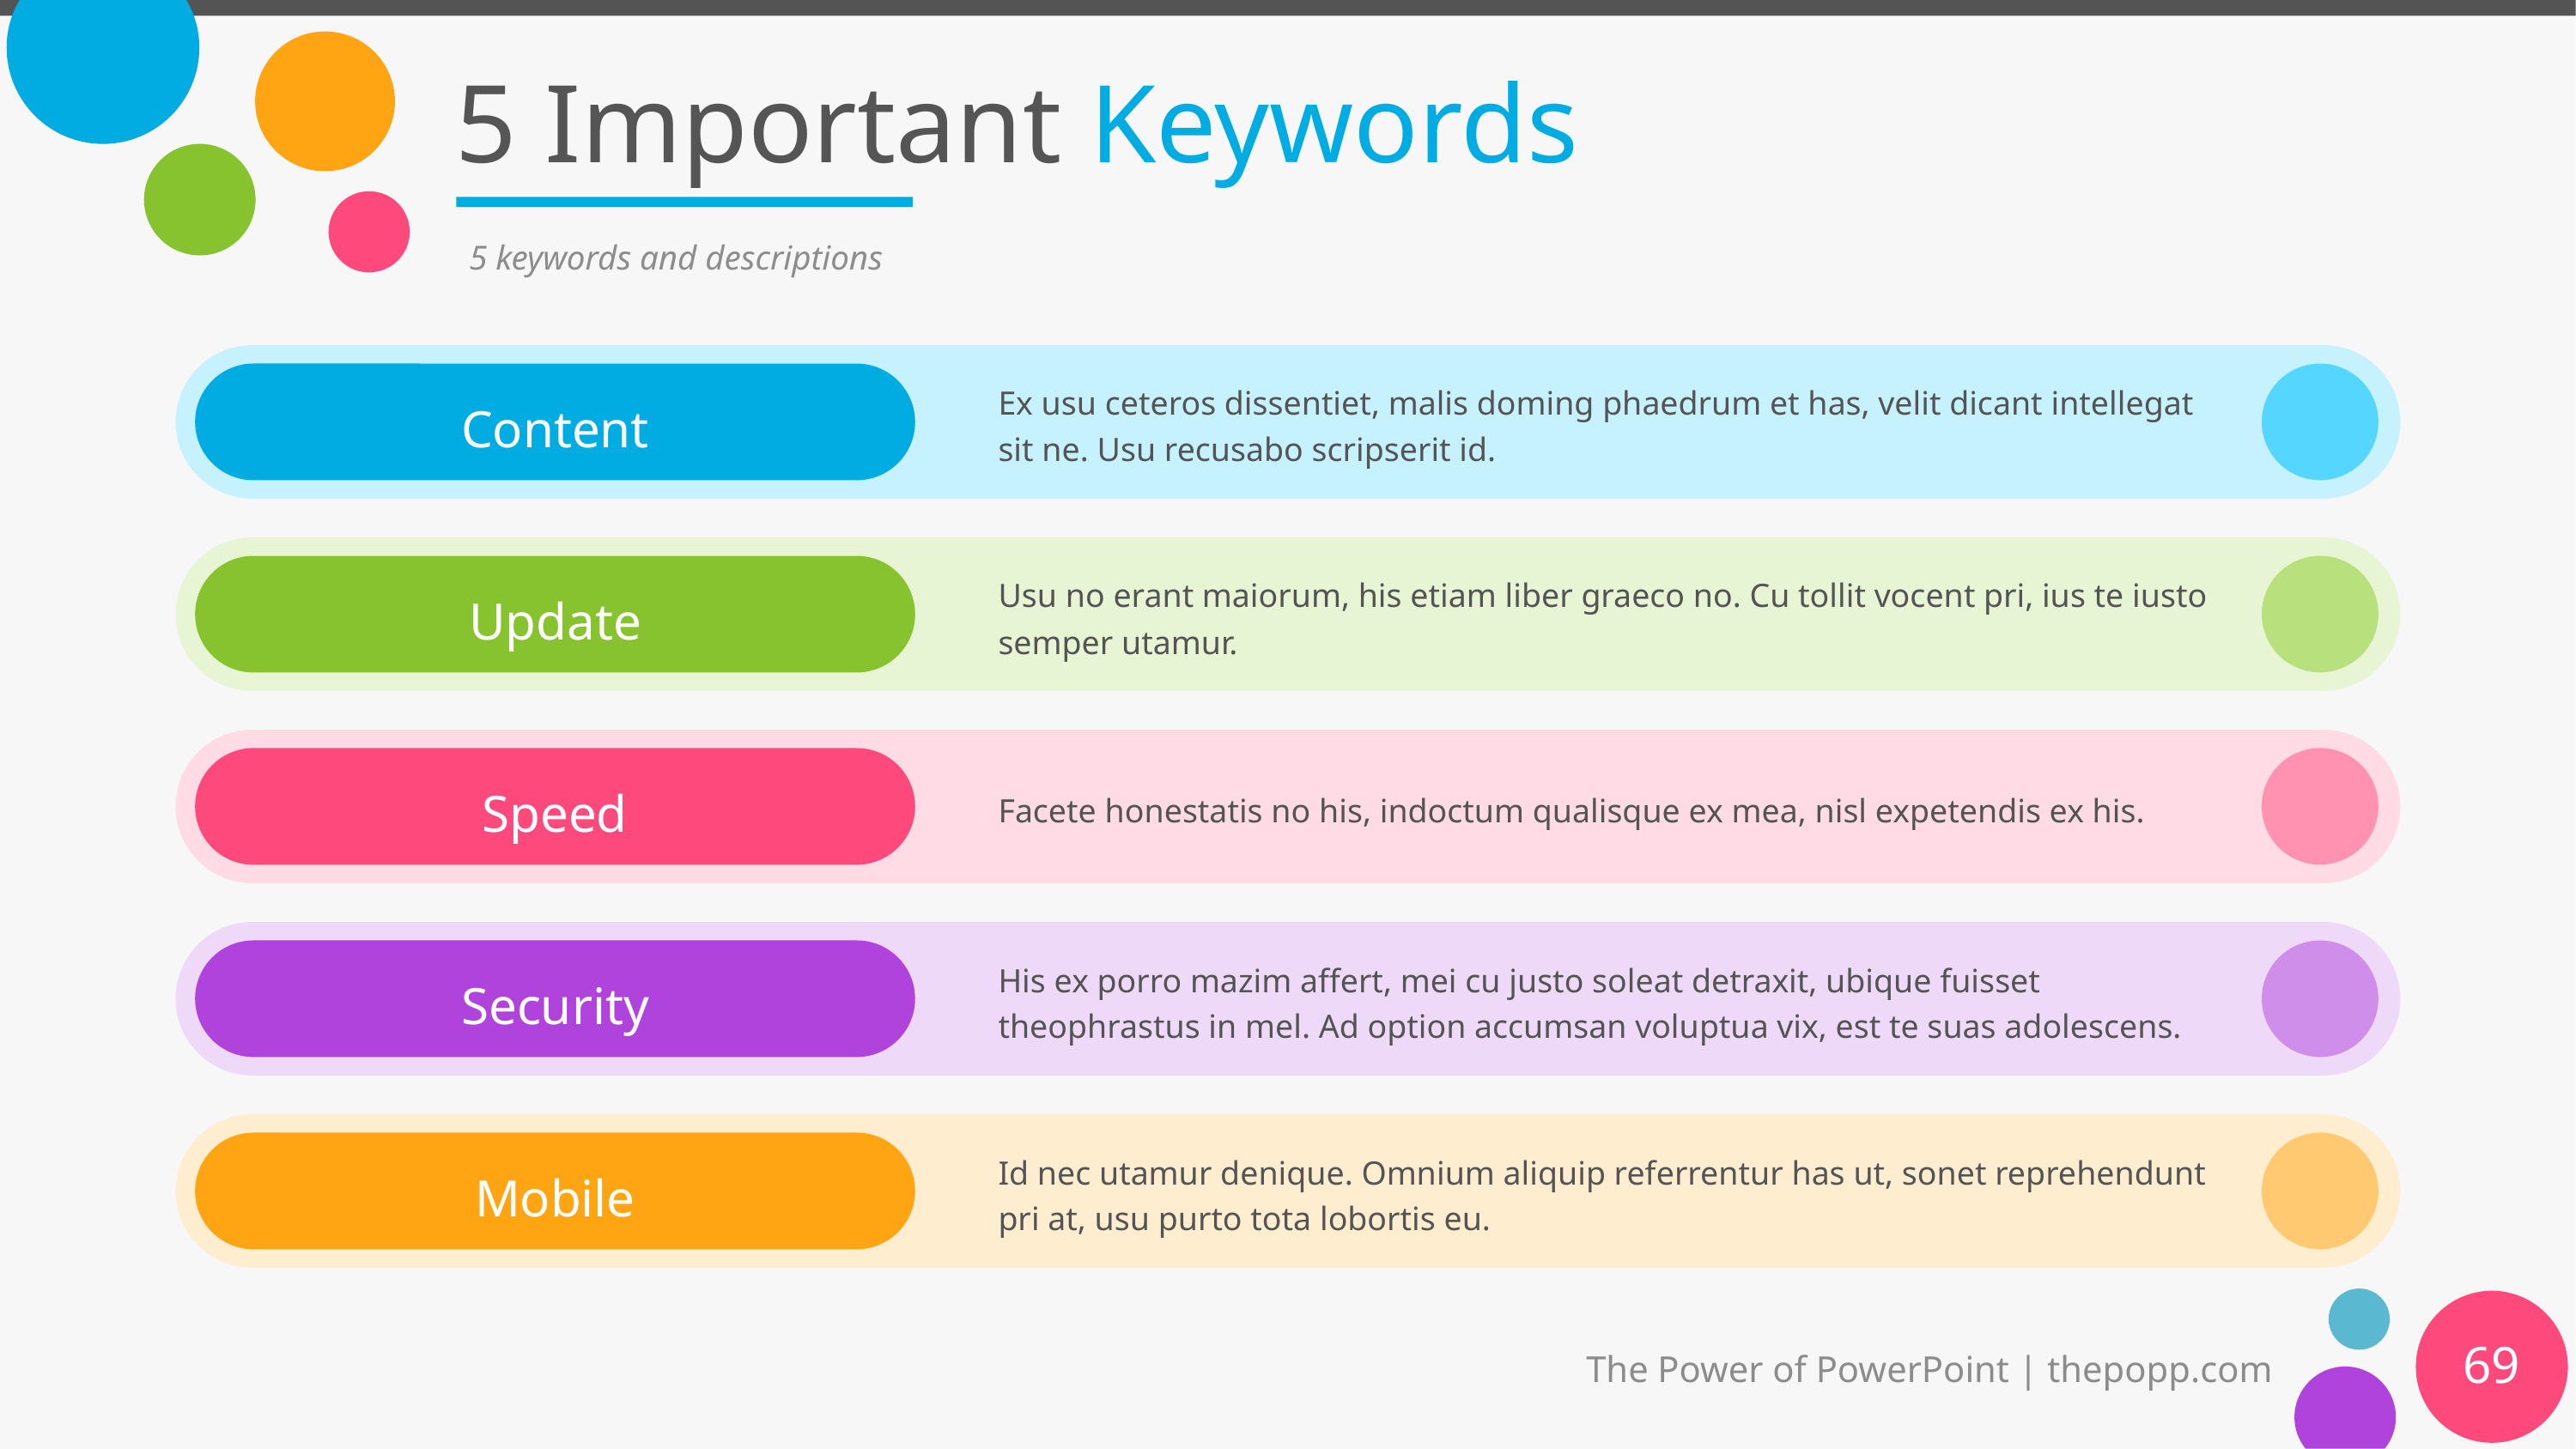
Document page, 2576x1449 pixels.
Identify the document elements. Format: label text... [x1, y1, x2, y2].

title 5 Important Keywords [433, 34, 2454, 204]
slide_number 69 [2415, 1328, 2568, 1406]
list Usu no erant maiorum, his etiam liber graeco no. Cu tollit vocent pri, ius te iusto semper utamur. [975, 538, 2243, 690]
list Facete honestatis no his, indoctum qualisque ex mea, nisl expetendis ex his. [975, 730, 2243, 882]
list Ex usu ceteros dissentiet, malis doming phaedrum et has, velit dicant intellegat sit ne. Usu recusabo scripserit id. [975, 346, 2243, 498]
list Mobile [236, 1152, 874, 1230]
list Speed [236, 767, 874, 846]
list 5 keywords and descriptions [446, 217, 2465, 288]
list Update [236, 575, 874, 653]
list His ex porro mazim affert, mei cu justo soleat detraxit, ubique fuisset theophrastus in mel. Ad option accumsan voluptua vix, est te suas adolescens. [975, 922, 2243, 1075]
list Id nec utamur denique. Omnium aliquip referrentur has ut, sonet reprehendunt pri at, usu purto tota lobortis eu. [975, 1114, 2243, 1267]
list Security [236, 960, 874, 1038]
footer The Power of PowerPoint | thepopp.com [1479, 1332, 2296, 1410]
list Content [236, 383, 874, 461]
